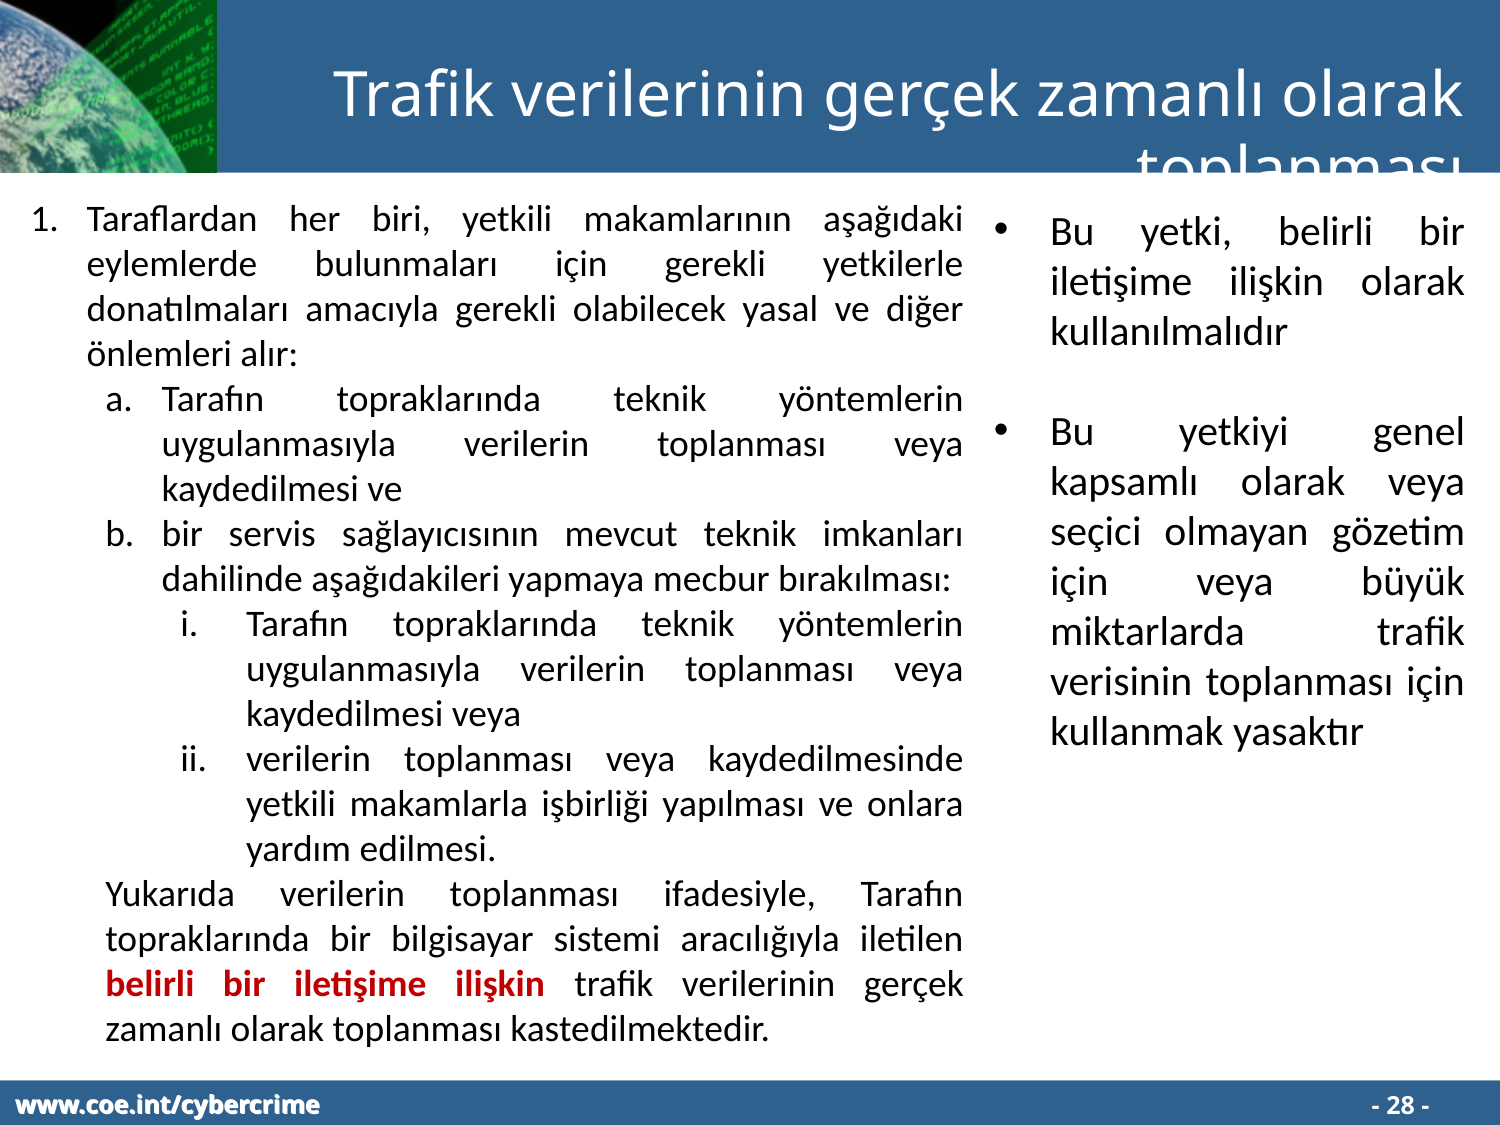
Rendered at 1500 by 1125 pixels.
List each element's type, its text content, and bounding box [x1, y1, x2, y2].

text_box www.coe.int/cybercrime - 28 - [1, 1082, 1500, 1125]
text_box Taraflardan her biri, yetkili makamlarının aşağıdaki eylemlerde bulunmaları için gerekli yetkilerle donatılmaları amacıyla gerekli olabilecek yasal ve diğer önlemleri alır: Tarafın topraklarında teknik yöntemlerin uygulanmasıyla verilerin toplanması veya kaydedilmesi ve bir servis sağlayıcısının mevcut teknik imkanları dahilinde aşağıdakileri yapmaya mecbur bırakılması: Tarafın topraklarında teknik yöntemlerin uygulanmasıyla verilerin toplanması veya kaydedilmesi veya verilerin toplanması veya kaydedilmesinde yetkili makamlarla işbirliği yapılması ve onlara yardım edilmesi. Yukarıda verilerin toplanması ifadesiyle, Tarafın topraklarında bir bilgisayar sistemi aracılığıyla iletilen belirli bir iletişime ilişkin trafik verilerinin gerçek zamanlı olarak toplanması kastedilmektedir. [15, 186, 979, 1057]
picture [0, 0, 217, 173]
text_box Bu yetki, belirli bir iletişime ilişkin olarak kullanılmalıdır Bu yetkiyi genel kapsamlı olarak veya seçici olmayan gözetim için veya büyük miktarlarda trafik verisinin toplanması için kullanmak yasaktır [978, 196, 1480, 762]
text_box Trafik verilerinin gerçek zamanlı olarak toplanması [227, 46, 1480, 196]
